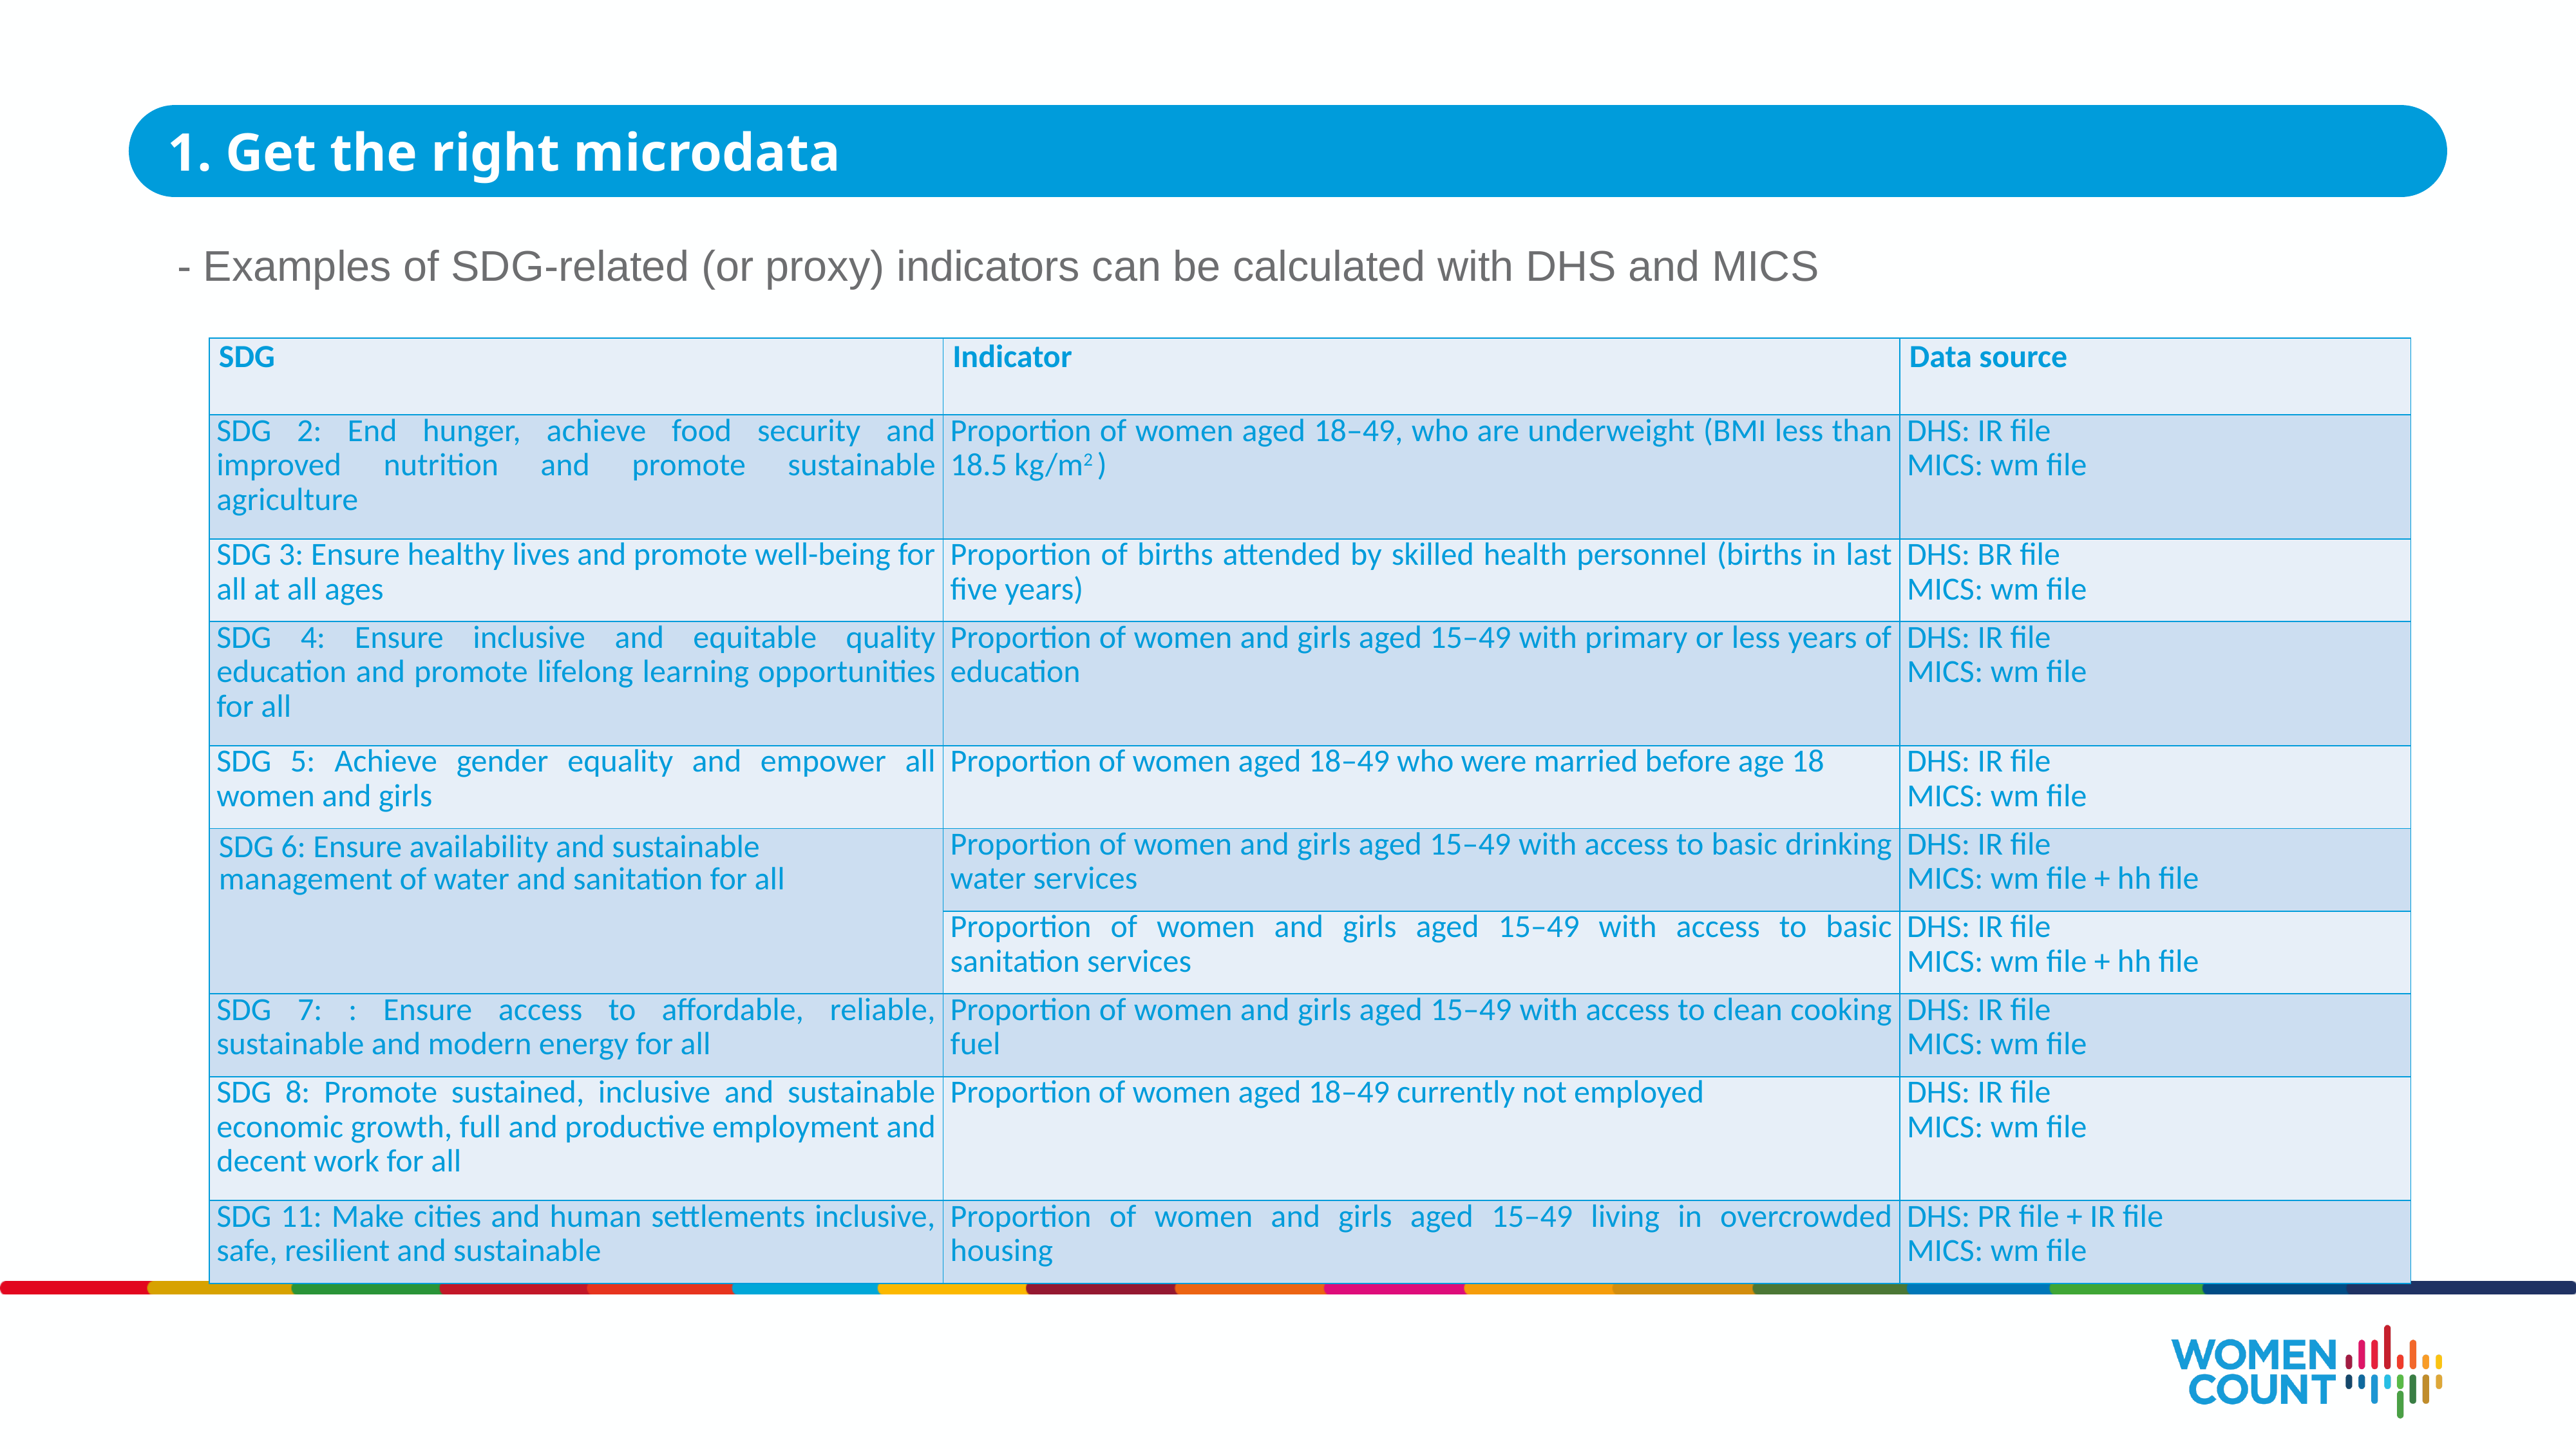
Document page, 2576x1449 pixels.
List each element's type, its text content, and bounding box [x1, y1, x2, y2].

table_cell DHS: IR file MICS: wm file [1900, 746, 2410, 828]
table_cell Proportion of women aged 18–49 who were married before age 18 [943, 746, 1899, 828]
table_cell Proportion of births attended by skilled health personnel (births in last five years) [943, 540, 1899, 621]
table_header Indicator [943, 339, 1899, 414]
table_cell DHS: PR file + IR file MICS: wm file [1900, 1201, 2410, 1283]
table_cell DHS: IR file MICS: wm file + hh file [1900, 912, 2410, 993]
table_cell SDG 2: End hunger, achieve food security and improved nutrition and promote sustainable agriculture [210, 415, 943, 538]
table_cell SDG 7: : Ensure access to affordable, reliable, sustainable and modern energy for all [210, 994, 943, 1076]
table_cell SDG 3: Ensure healthy lives and promote well-being for all at all ages [210, 540, 943, 621]
table_cell Proportion of women aged 18–49 currently not employed [943, 1077, 1899, 1200]
table_header Data source [1900, 339, 2410, 414]
table_cell Proportion of women and girls aged 15–49 with access to basic sanitation services [943, 912, 1899, 993]
table_cell Proportion of women and girls aged 15–49 with access to clean cooking fuel [943, 994, 1899, 1076]
table_cell DHS: IR file MICS: wm file [1900, 1077, 2410, 1200]
table_header SDG [210, 339, 943, 414]
table_cell SDG 8: Promote sustained, inclusive and sustainable economic growth, full and productive employment and decent work for all [210, 1077, 943, 1200]
table_cell SDG 11: Make cities and human settlements inclusive, safe, resilient and sustainable [210, 1201, 943, 1283]
table_cell DHS: IR file MICS: wm file [1900, 622, 2410, 745]
text_box - Examples of SDG-related (or proxy) indicators can be calculated with DHS and MICS [167, 233, 1924, 294]
table_cell DHS: IR file MICS: wm file + hh file [1900, 829, 2410, 911]
table_cell Proportion of women and girls aged 15–49 with access to basic drinking water services [943, 829, 1899, 911]
table_cell Proportion of women aged 18–49, who are underweight (BMI less than 18.5 kg/m2 ) [943, 415, 1899, 538]
table_cell Proportion of women and girls aged 15–49 living in overcrowded housing [943, 1201, 1899, 1283]
list 1. Get the right microdata [167, 119, 2411, 182]
table_cell SDG 4: Ensure inclusive and equitable quality education and promote lifelong learning opportunities for all [210, 622, 943, 745]
table_cell DHS: IR file MICS: wm file [1900, 415, 2410, 538]
table_cell DHS: BR file MICS: wm file [1900, 540, 2410, 621]
table_cell SDG 6: Ensure availability and sustainable management of water and sanitation for all [210, 829, 943, 993]
table_cell SDG 5: Achieve gender equality and empower all women and girls [210, 746, 943, 828]
table_cell DHS: IR file MICS: wm file [1900, 994, 2410, 1076]
table_cell Proportion of women and girls aged 15–49 with primary or less years of education [943, 622, 1899, 745]
